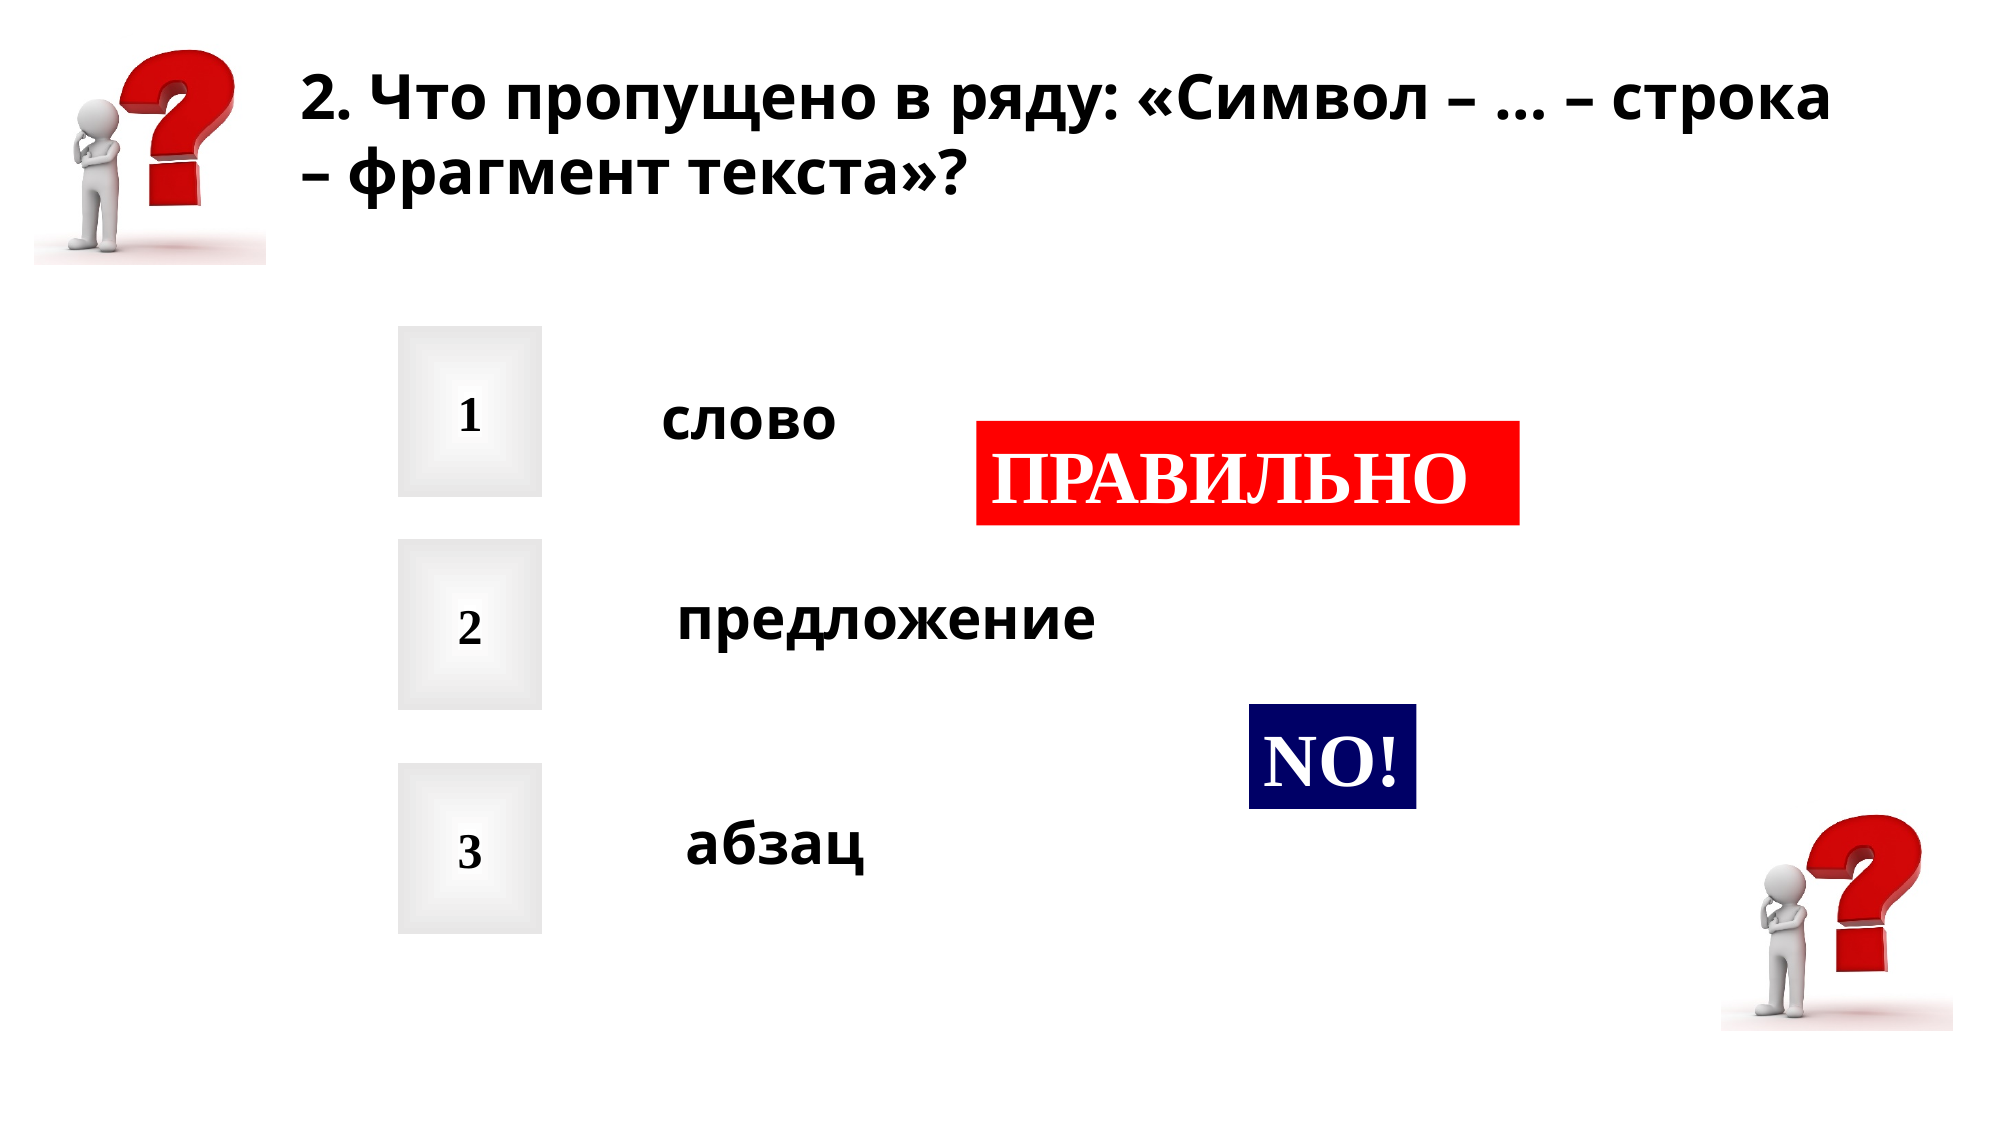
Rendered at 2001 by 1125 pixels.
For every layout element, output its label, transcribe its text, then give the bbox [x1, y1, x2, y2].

text_box предложение [662, 574, 1112, 659]
text_box 2 [397, 538, 543, 710]
text_box 1 [397, 326, 543, 498]
text_box 2. Что пропущено в ряду: «Символ – … – строка – фрагмент текста»? [285, 49, 1868, 215]
text_box NO! [1249, 704, 1417, 809]
text_box 3 [397, 763, 543, 935]
picture [34, 33, 266, 265]
text_box слово [646, 373, 853, 459]
picture [1721, 798, 1953, 1031]
text_box ПРАВИЛЬНО [976, 420, 1520, 526]
text_box абзац [670, 798, 880, 884]
